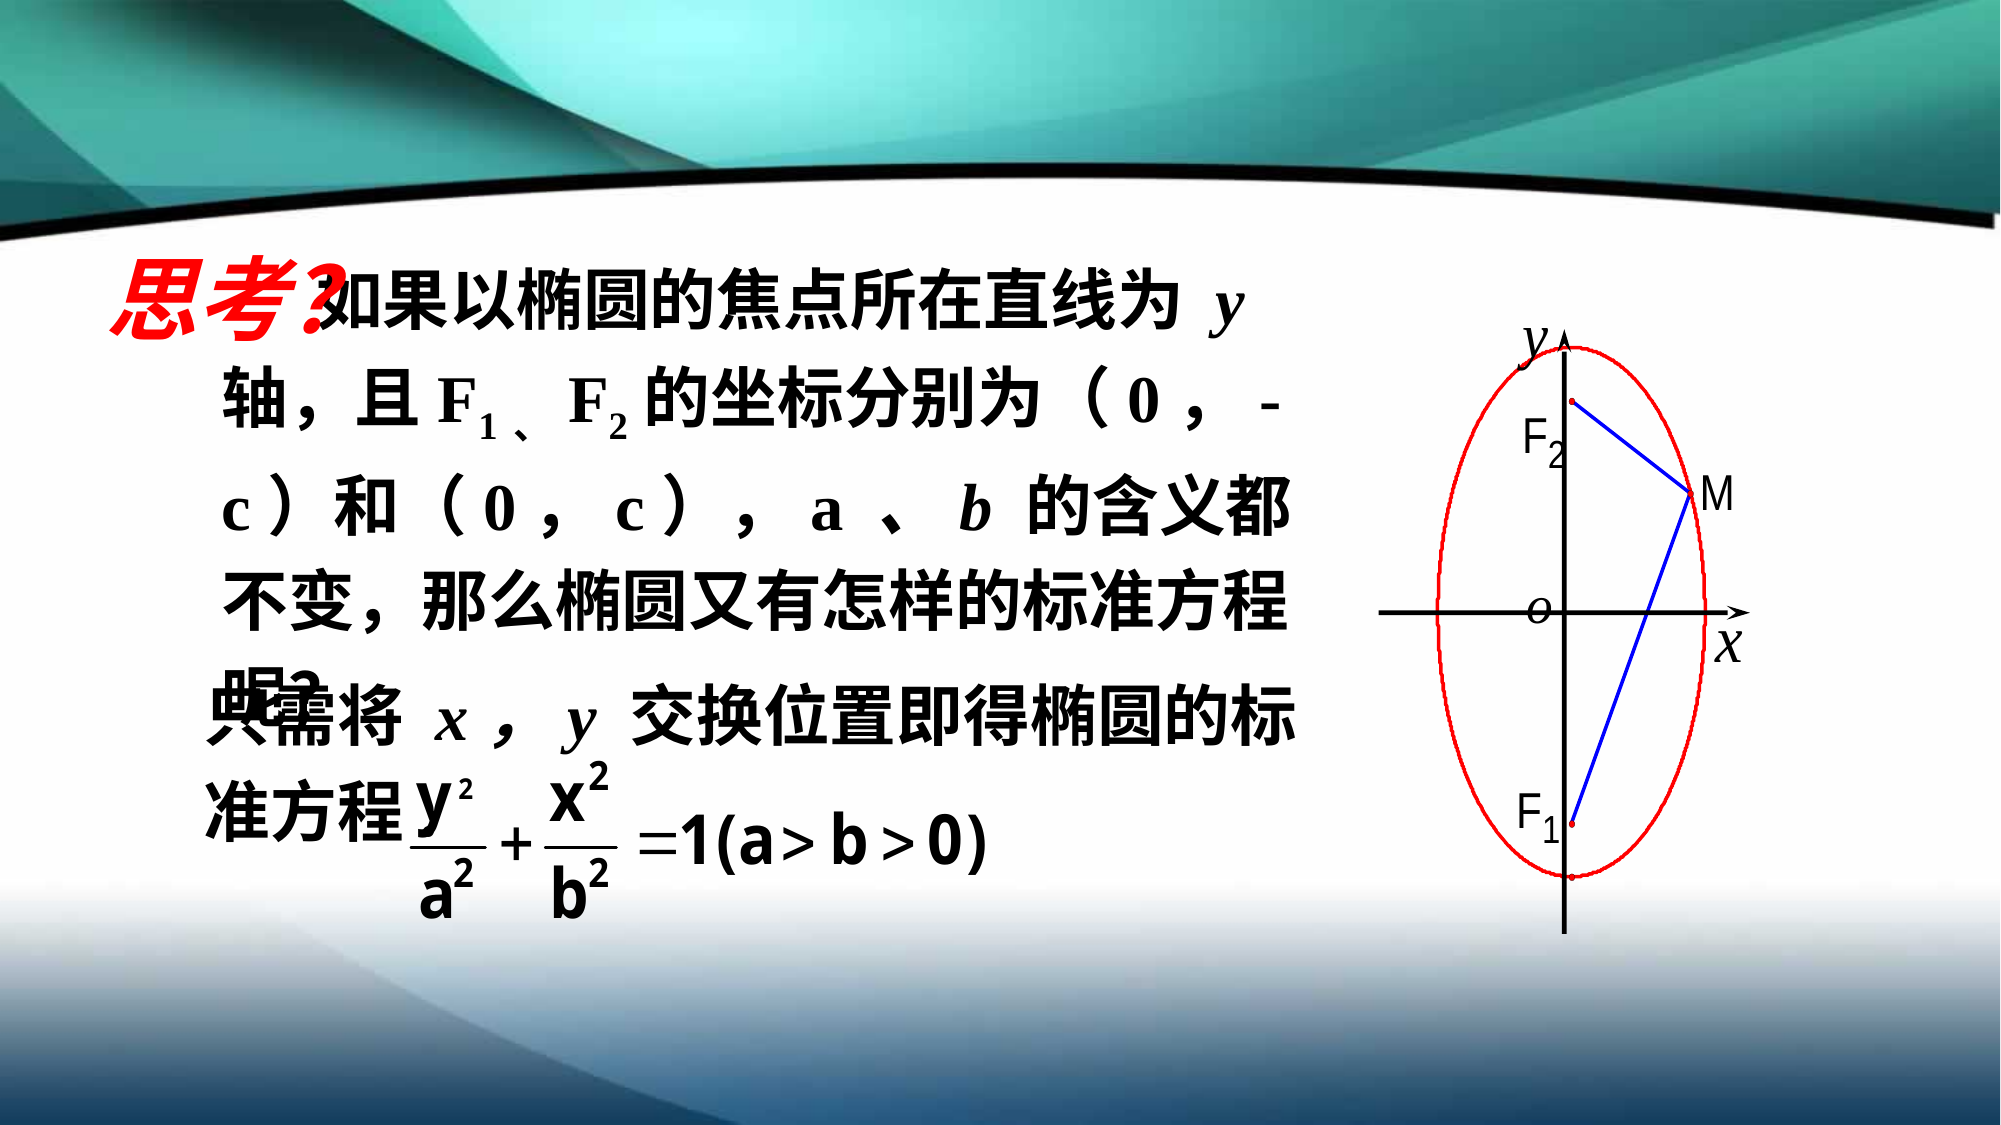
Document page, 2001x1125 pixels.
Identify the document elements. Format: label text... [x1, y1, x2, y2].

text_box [1565, 612, 1756, 680]
text_box 如果以椭圆的焦点所在直线为 y 轴，且F1、F2的坐标分别为（0，-c）和（0，c），a 、b 的含义都不变，那么椭圆又有怎样的标准方程呢？ [206, 234, 1330, 743]
text_box 只需将 x，y 交换位置即得椭圆的标准方程. [189, 650, 400, 858]
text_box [400, 743, 990, 934]
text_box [1378, 612, 1507, 680]
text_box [1519, 588, 1565, 638]
picture [0, 0, 2001, 1125]
text_box 只需将 x，y 交换位置即得椭圆的标准方程. [990, 650, 1379, 858]
text_box 思考？ [90, 234, 277, 414]
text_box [1507, 315, 1565, 934]
